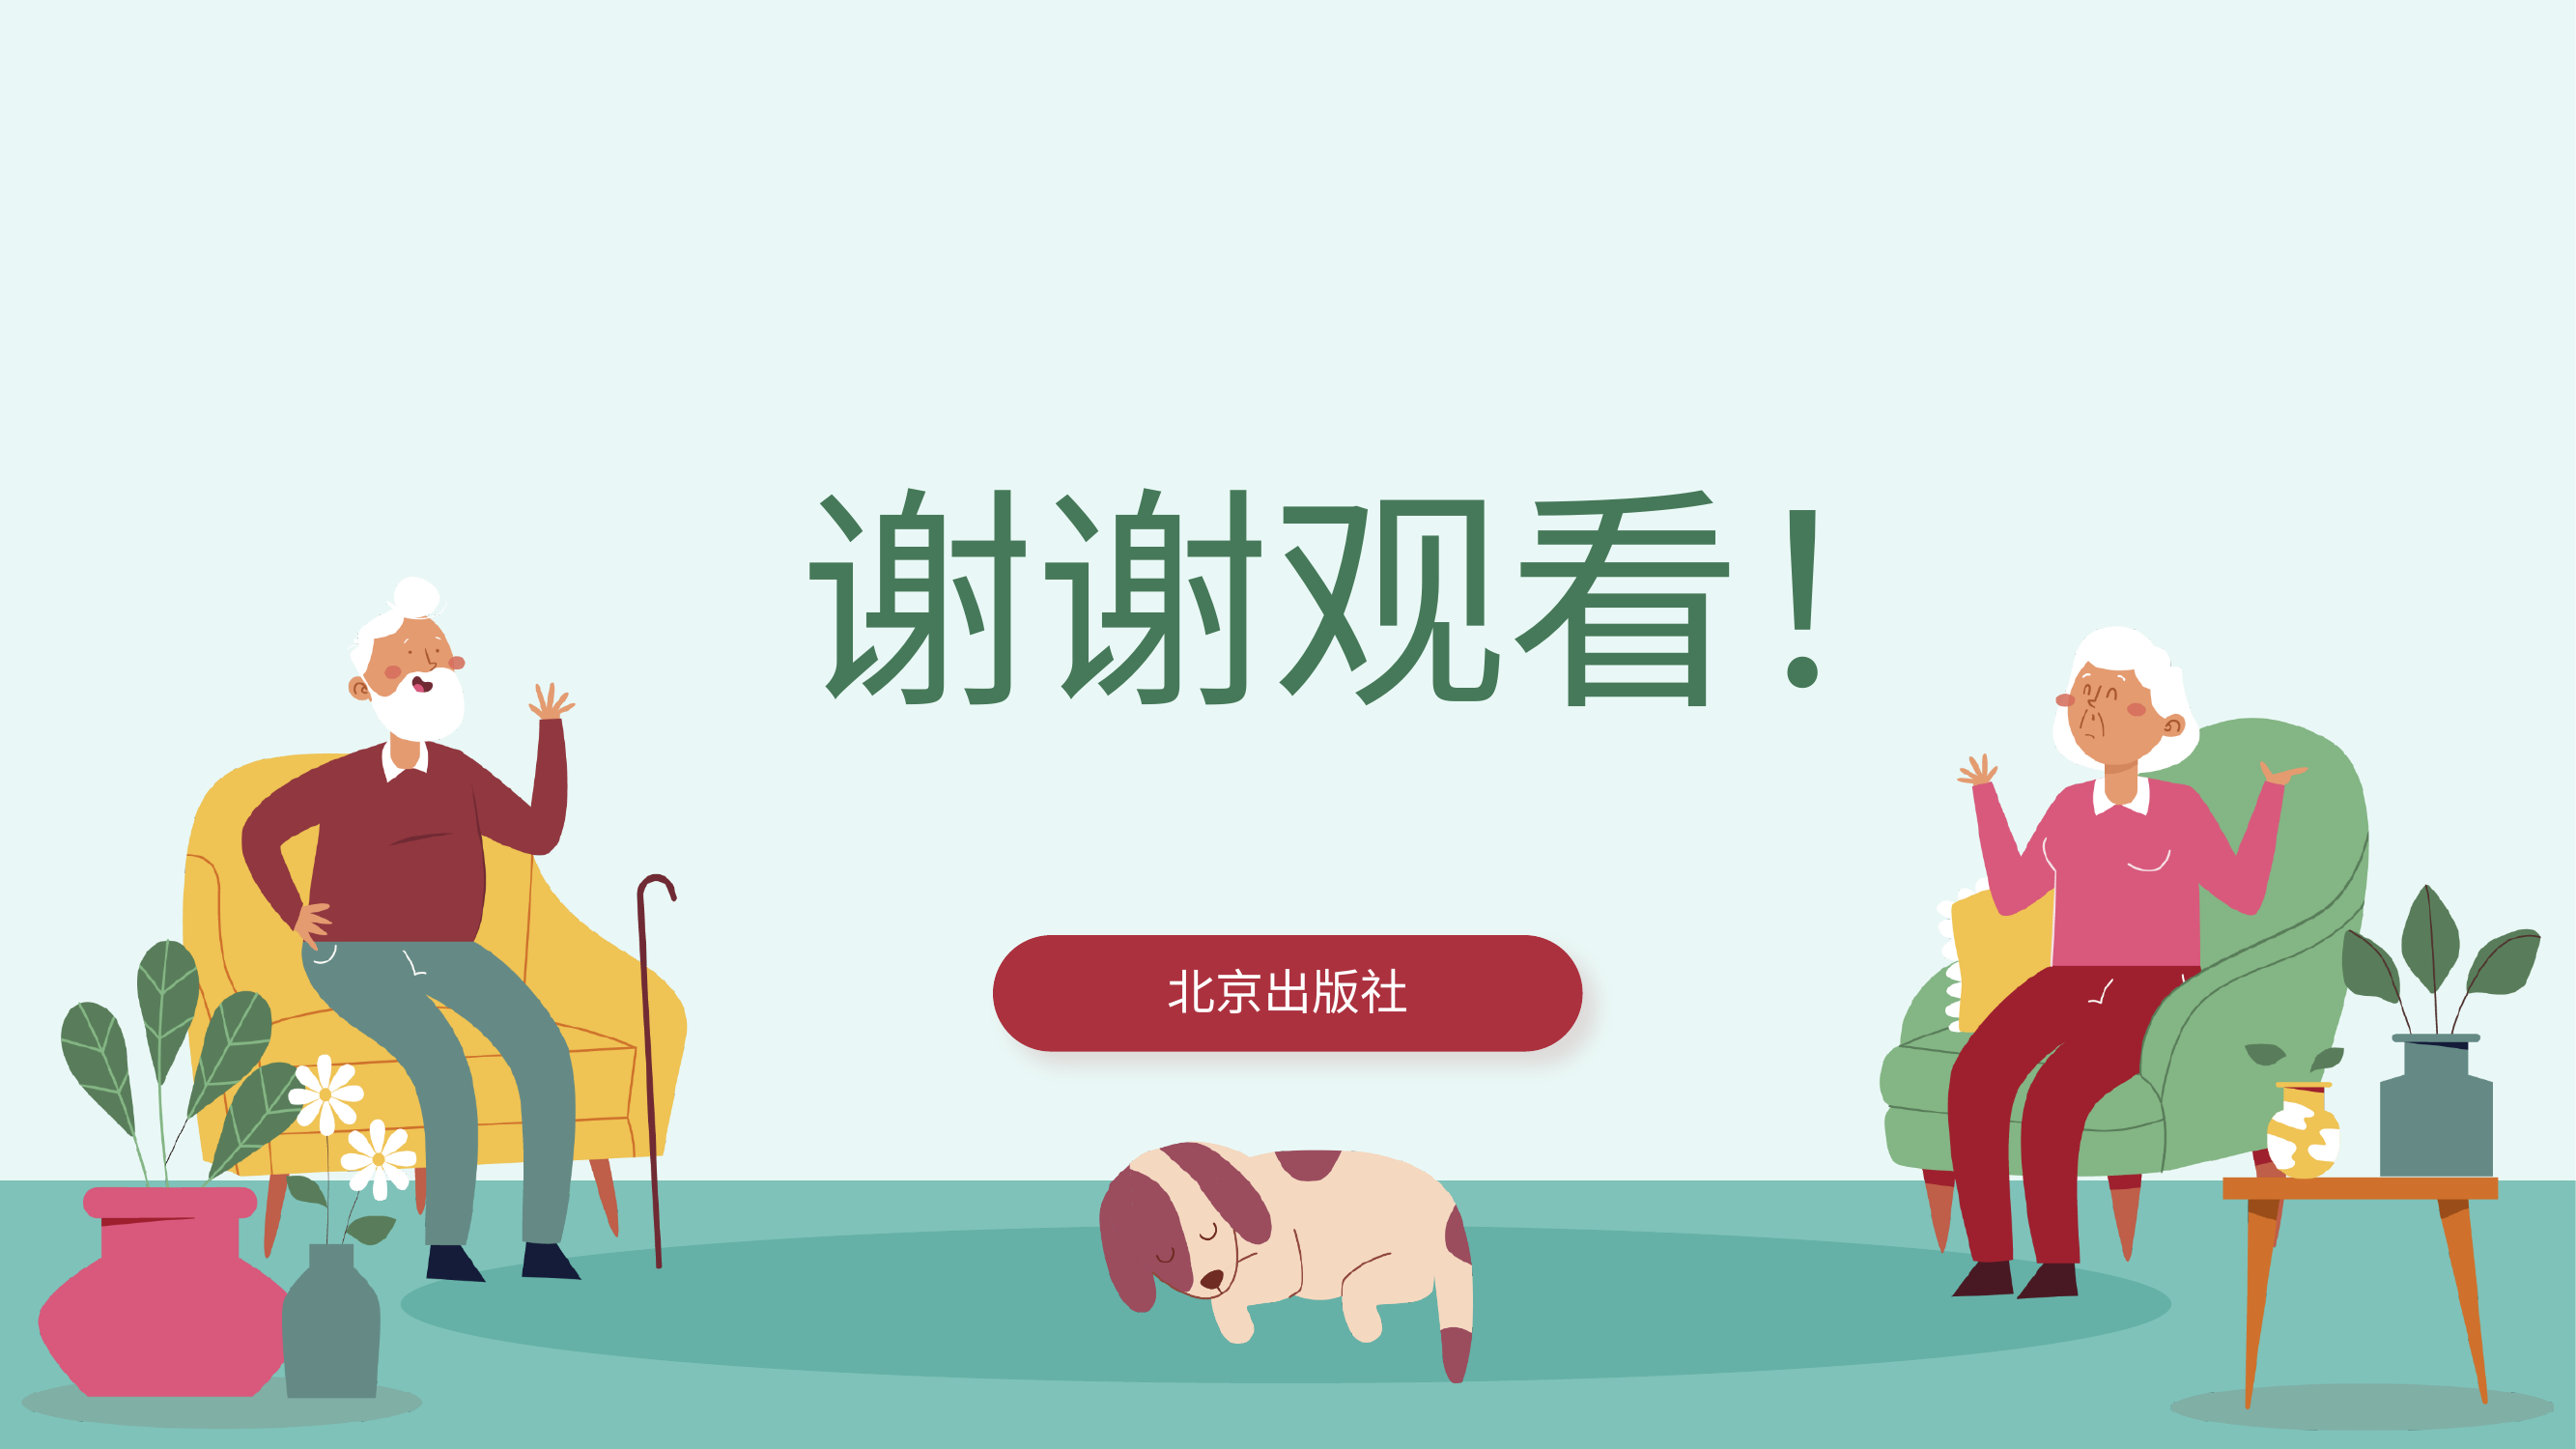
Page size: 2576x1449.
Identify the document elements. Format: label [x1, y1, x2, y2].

picture [1793, 611, 2555, 1431]
picture [1099, 1141, 1473, 1383]
picture [21, 577, 782, 1431]
text_box [628, 373, 2151, 1052]
